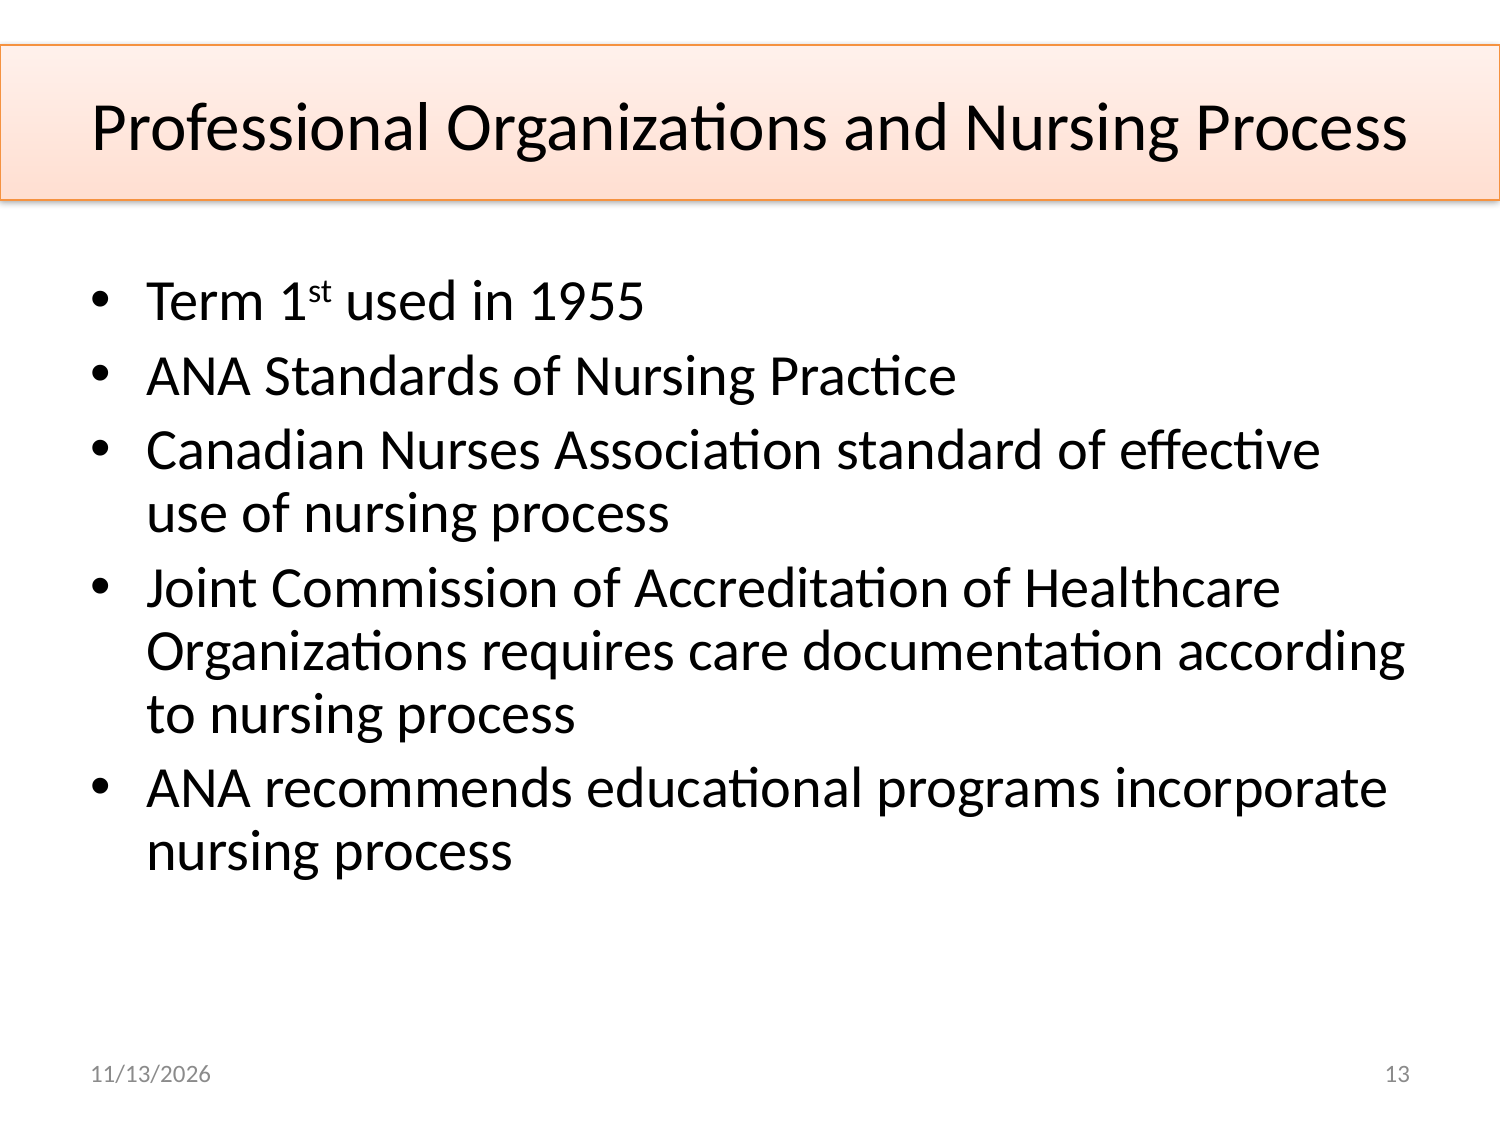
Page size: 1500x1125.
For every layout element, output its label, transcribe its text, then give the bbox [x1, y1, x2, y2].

slide_number 13 [1074, 1042, 1425, 1103]
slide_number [75, 1042, 425, 1103]
title Professional Organizations and Nursing Process [0, 44, 1500, 201]
list Term 1st used in 1955 ANA Standards of Nursing Practice Canadian Nurses Association standard of effective use of nursing process Joint Commission of Accreditation of Healthcare Organizations requires care documentation according to nursing process ANA recommends educational programs incorporate nursing process [75, 262, 1425, 1005]
